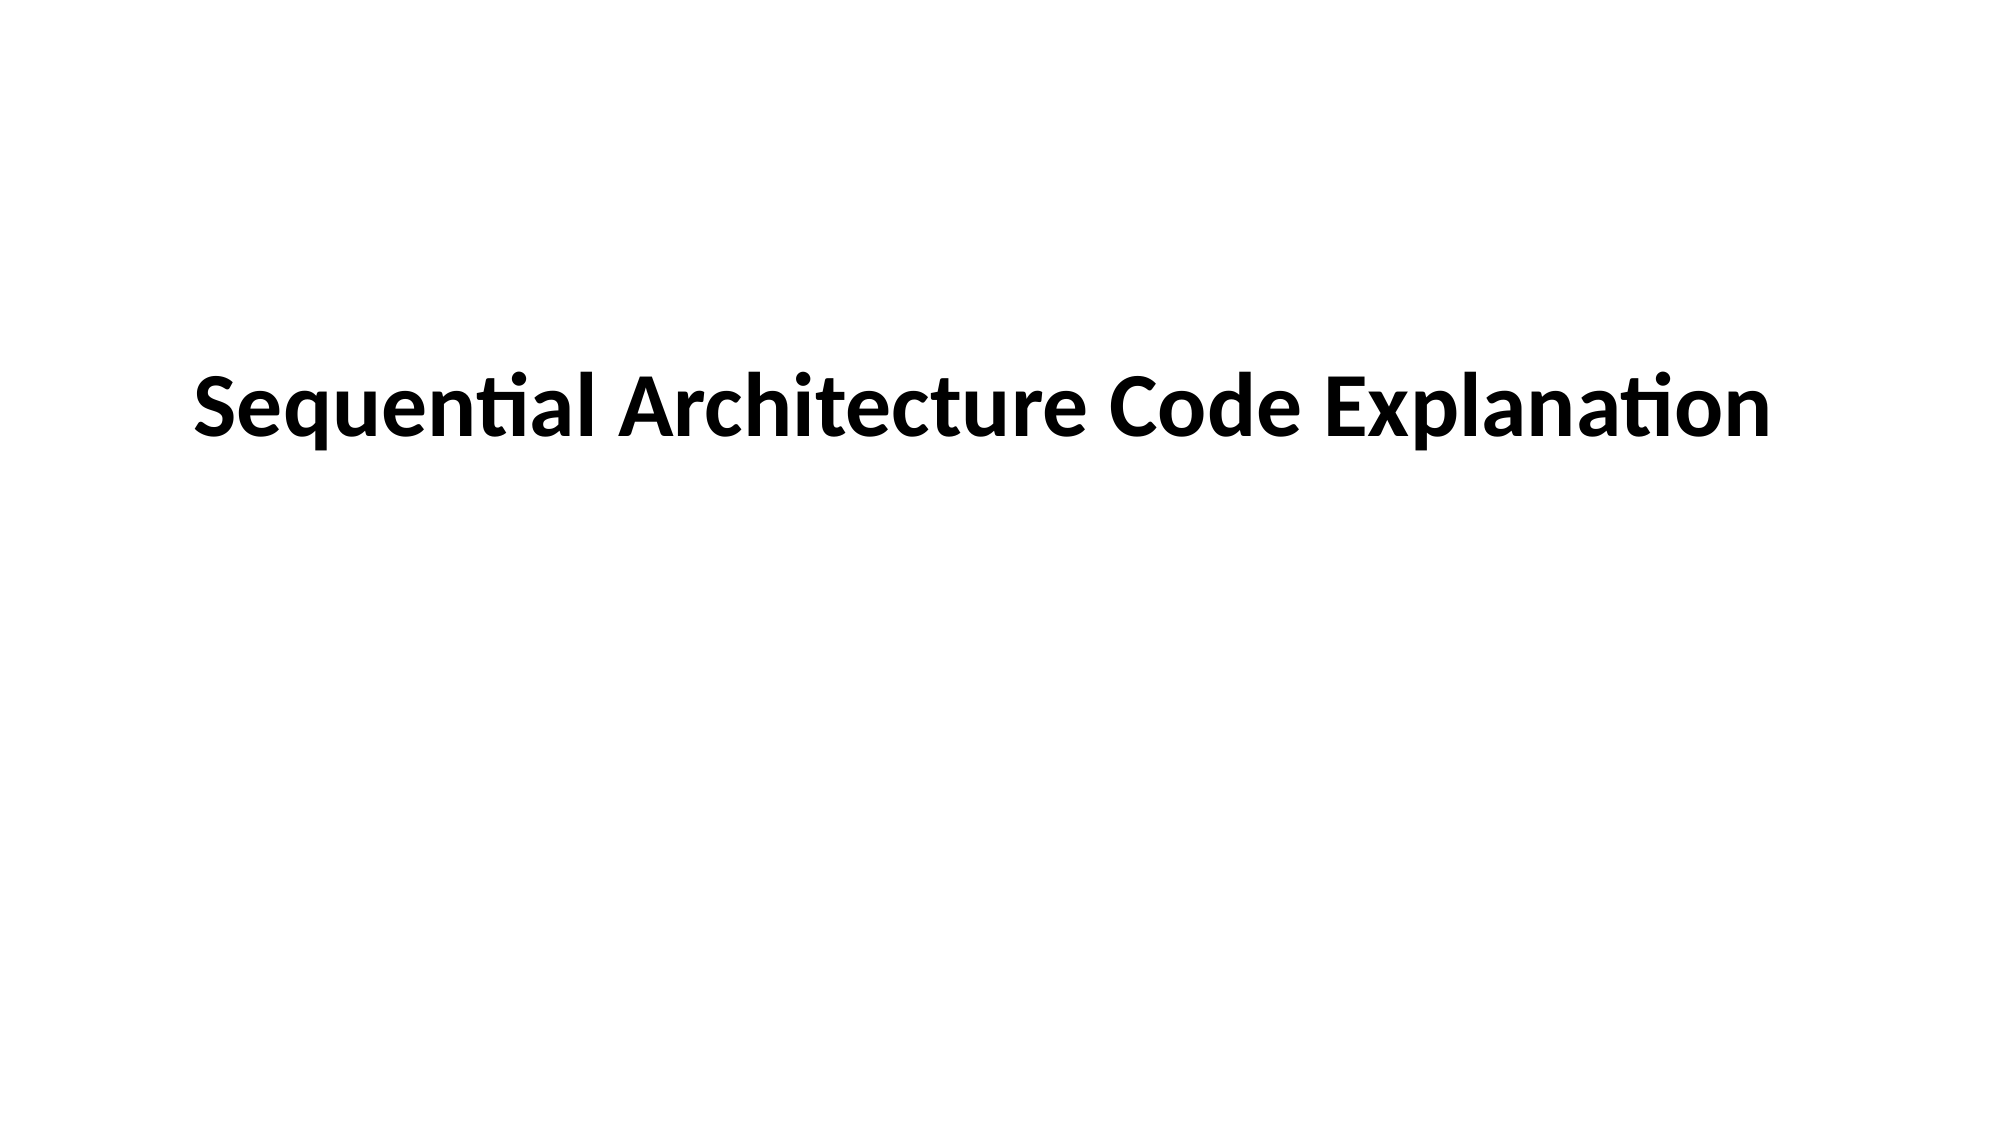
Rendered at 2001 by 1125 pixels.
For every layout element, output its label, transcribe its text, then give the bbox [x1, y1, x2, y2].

title Sequential Architecture Code Explanation [84, 306, 1885, 494]
